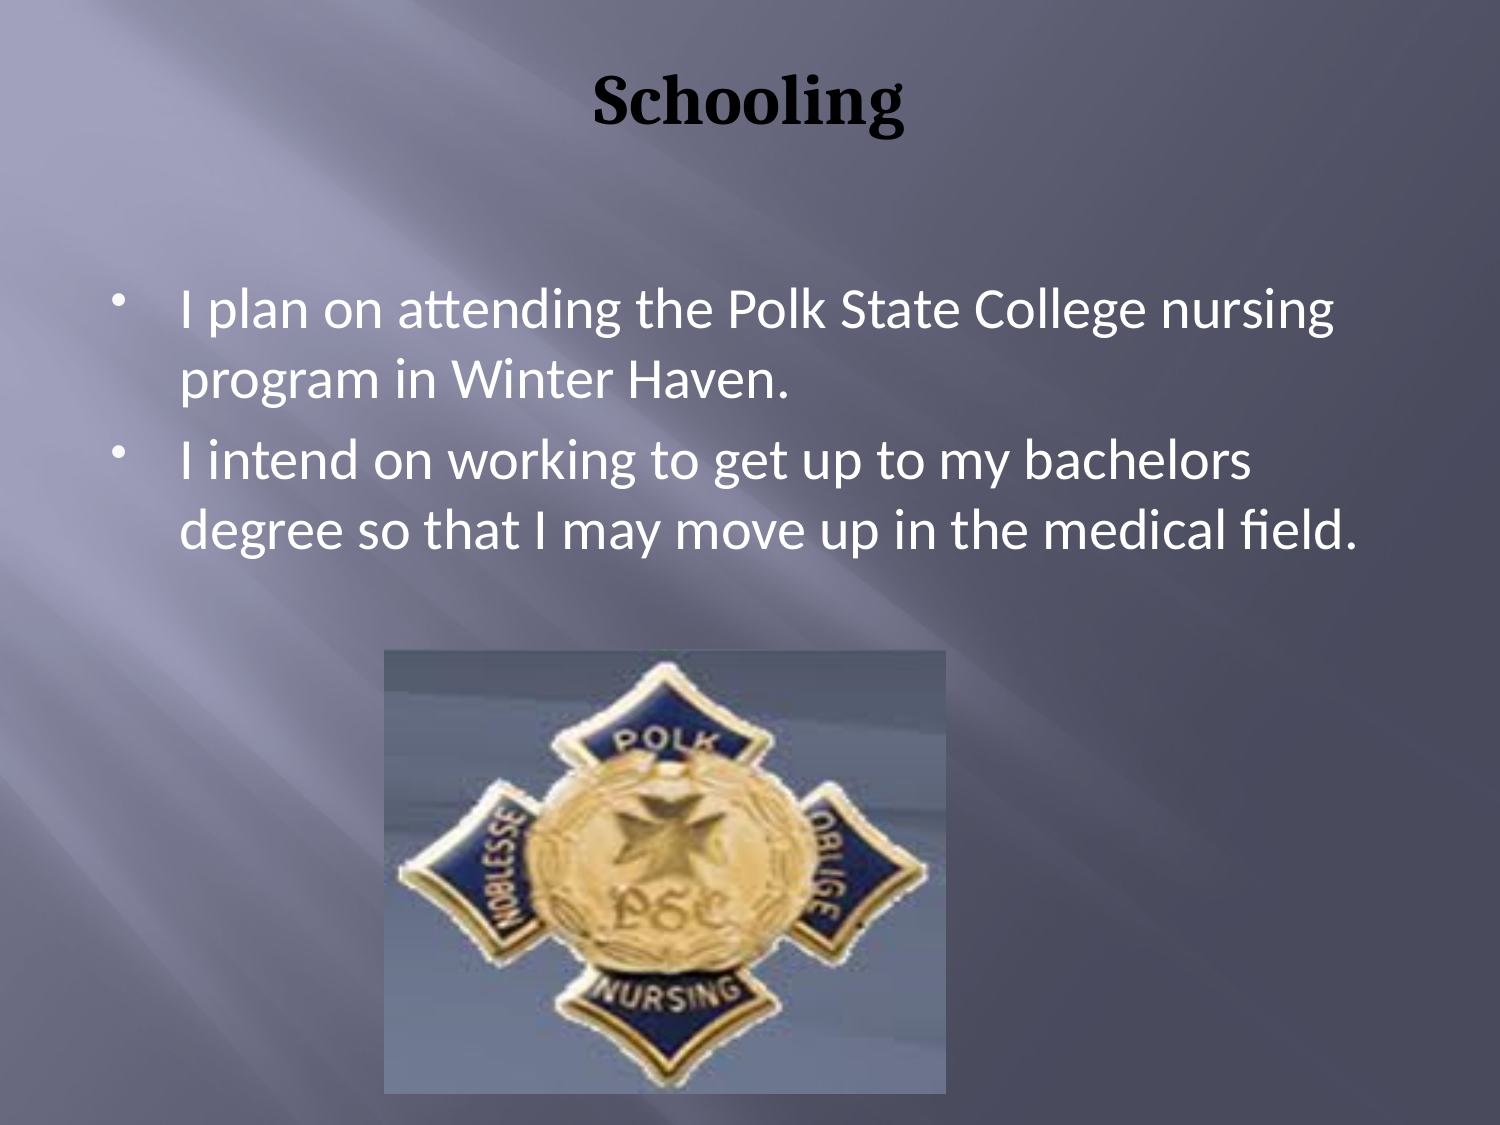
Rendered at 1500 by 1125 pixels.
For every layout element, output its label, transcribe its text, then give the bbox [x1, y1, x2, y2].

title Schooling [75, 45, 1425, 233]
list I plan on attending the Polk State College nursing program in Winter Haven. I intend on working to get up to my bachelors degree so that I may move up in the medical field. [75, 262, 1425, 1035]
picture [383, 649, 946, 1094]
